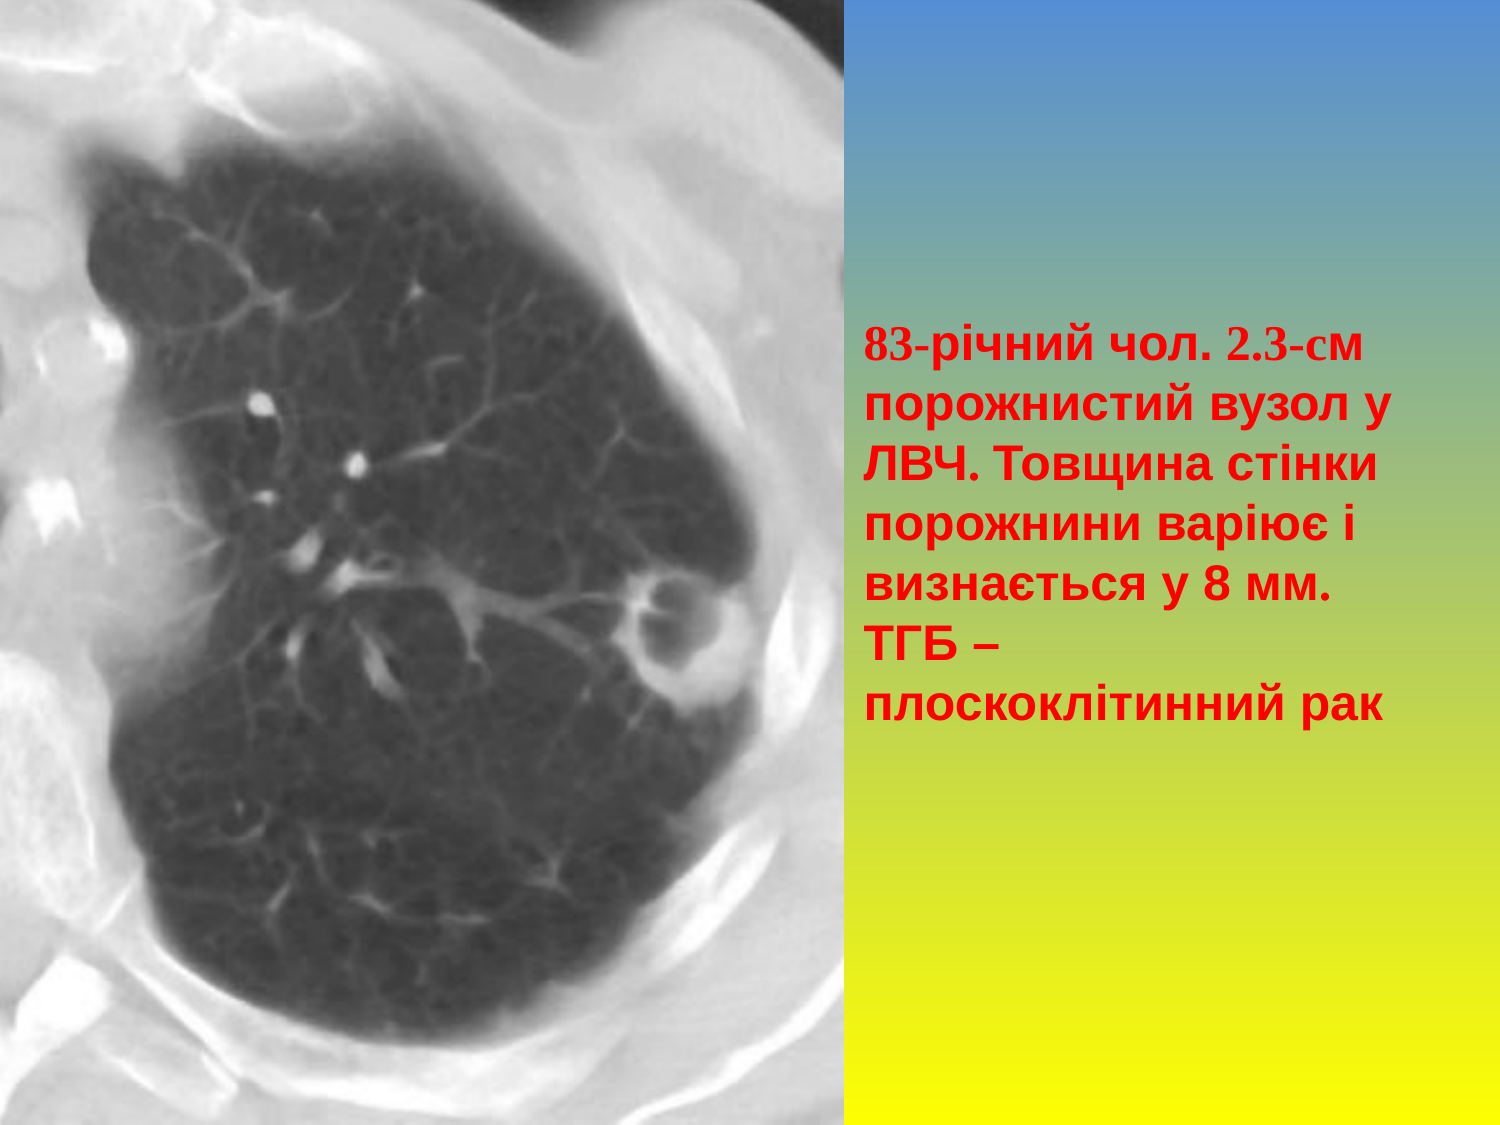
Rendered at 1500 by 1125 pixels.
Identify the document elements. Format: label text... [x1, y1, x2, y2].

title 83-річний чол. 2.3-cм порожнистий вузол у ЛВЧ. Товщина стінки порожнини варіює і визнається у 8 мм. ТГБ – плоскоклітинний рак [848, 45, 1442, 997]
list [0, 0, 844, 1125]
